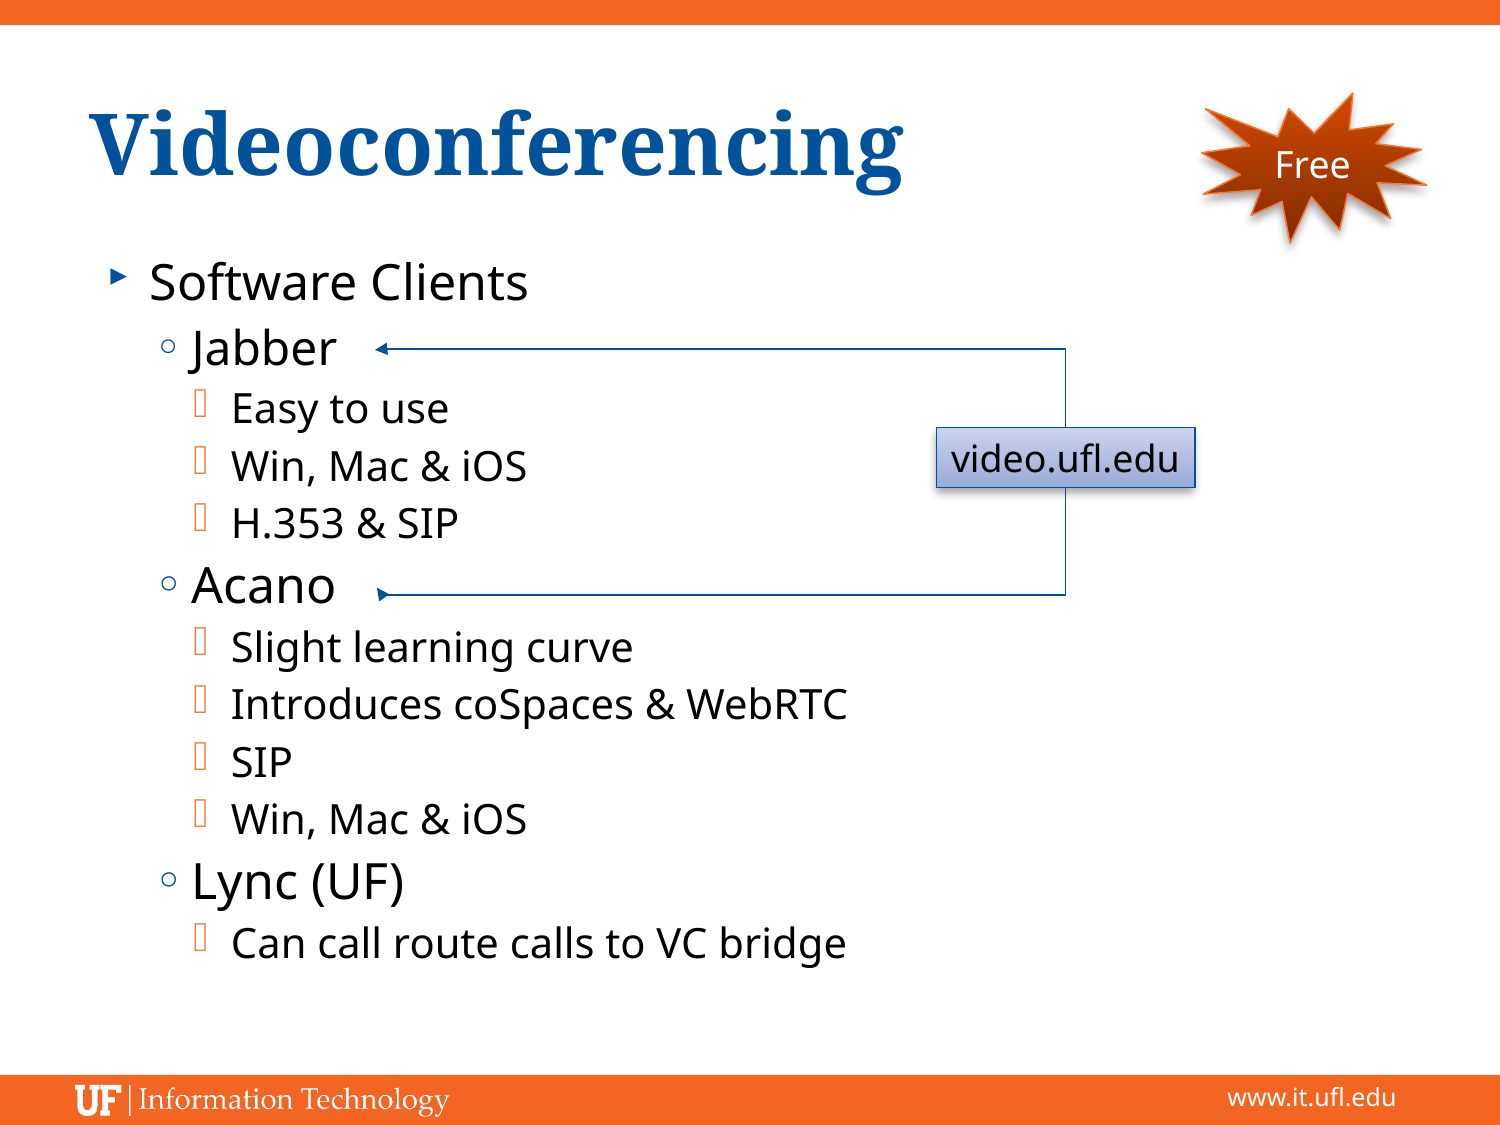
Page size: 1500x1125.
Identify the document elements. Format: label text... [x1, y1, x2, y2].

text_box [671, 193, 772, 883]
text_box Free [1200, 92, 1428, 244]
list Software Clients Jabber Easy to use Win, Mac & iOS H.353 & SIP Acano Slight learning curve Introduces coSpaces & WebRTC SIP Win, Mac & iOS Lync (UF) Can call route calls to VC bridge [75, 243, 1425, 1013]
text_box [681, 43, 760, 735]
text_box video.ufl.edu [936, 427, 1196, 488]
picture [75, 1083, 450, 1117]
title Videoconferencing [75, 50, 676, 233]
title Videoconferencing [763, 50, 1425, 233]
